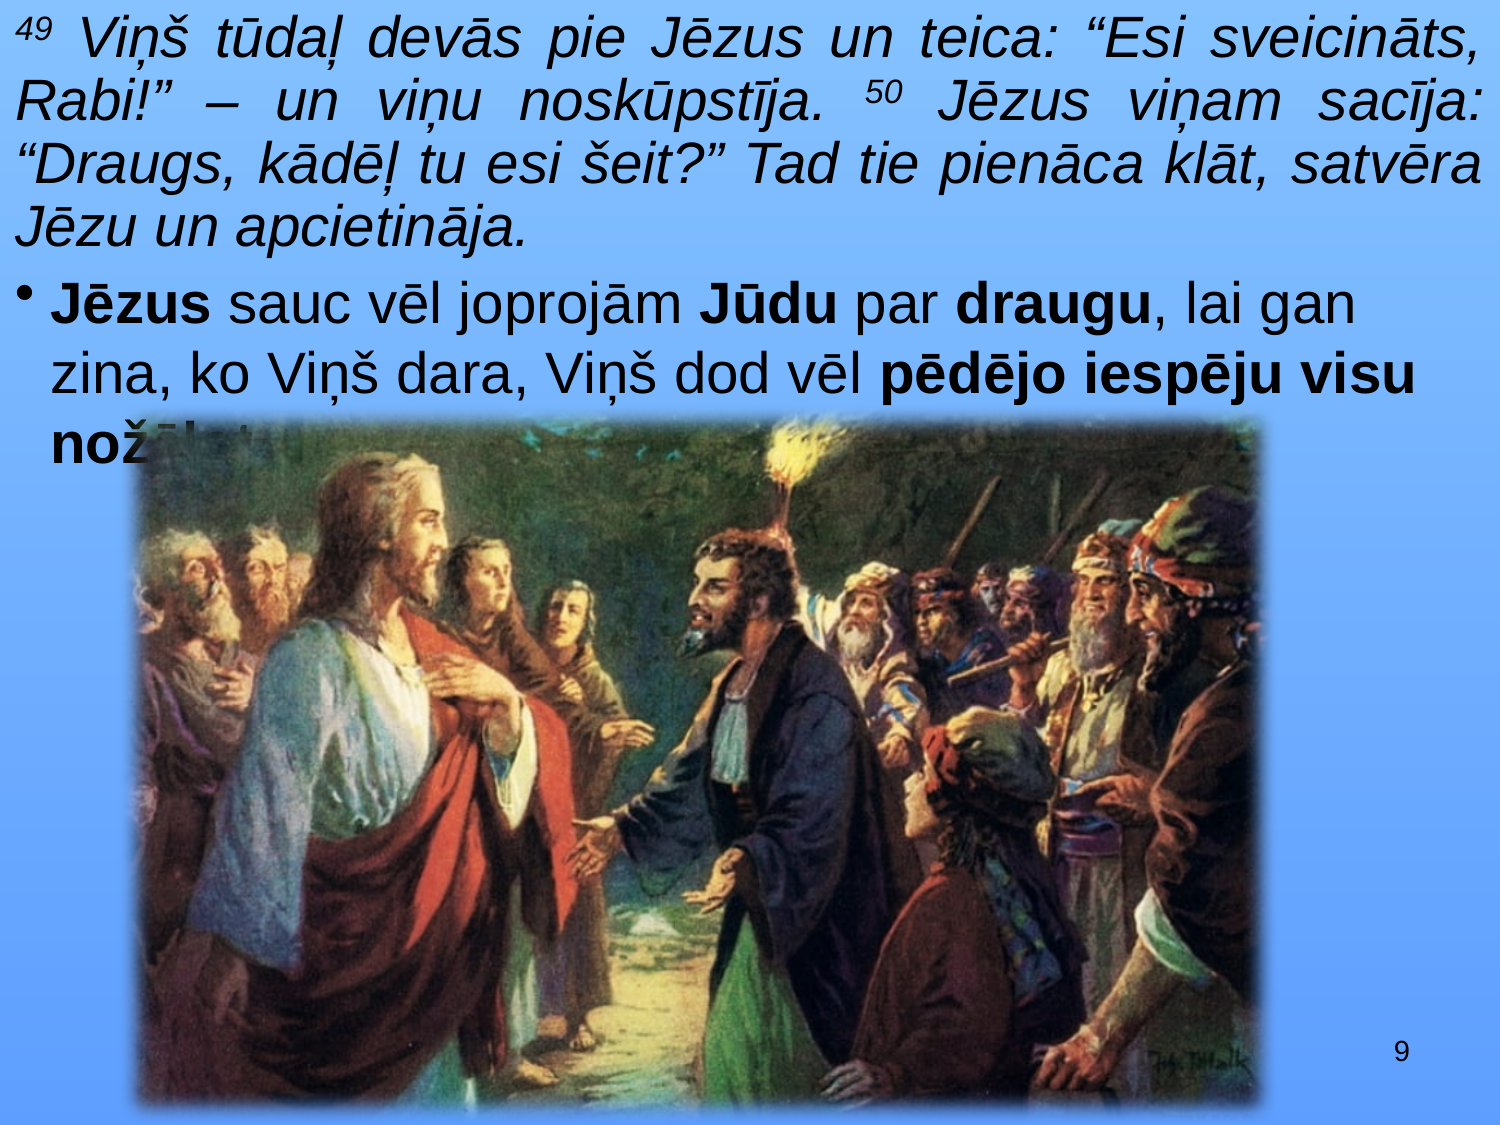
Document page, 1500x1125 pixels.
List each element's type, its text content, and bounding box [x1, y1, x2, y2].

list 49 Viņš tūdaļ devās pie Jēzus un teica: “Esi sveicināts, Rabi!” – un viņu noskūpstīja. 50 Jēzus viņam sacīja: “Draugs, kādēļ tu esi šeit?” Tad tie pienāca klāt, satvēra Jēzu un apcietināja. [0, 0, 1500, 178]
text_box Jēzus sauc vēl joprojām Jūdu par draugu, lai gan zina, ko Viņš dara, Viņš dod vēl pēdējo iespēju visu nožēlot. [0, 257, 1500, 483]
picture [119, 404, 1278, 1125]
slide_number 9 [1282, 1024, 1426, 1103]
